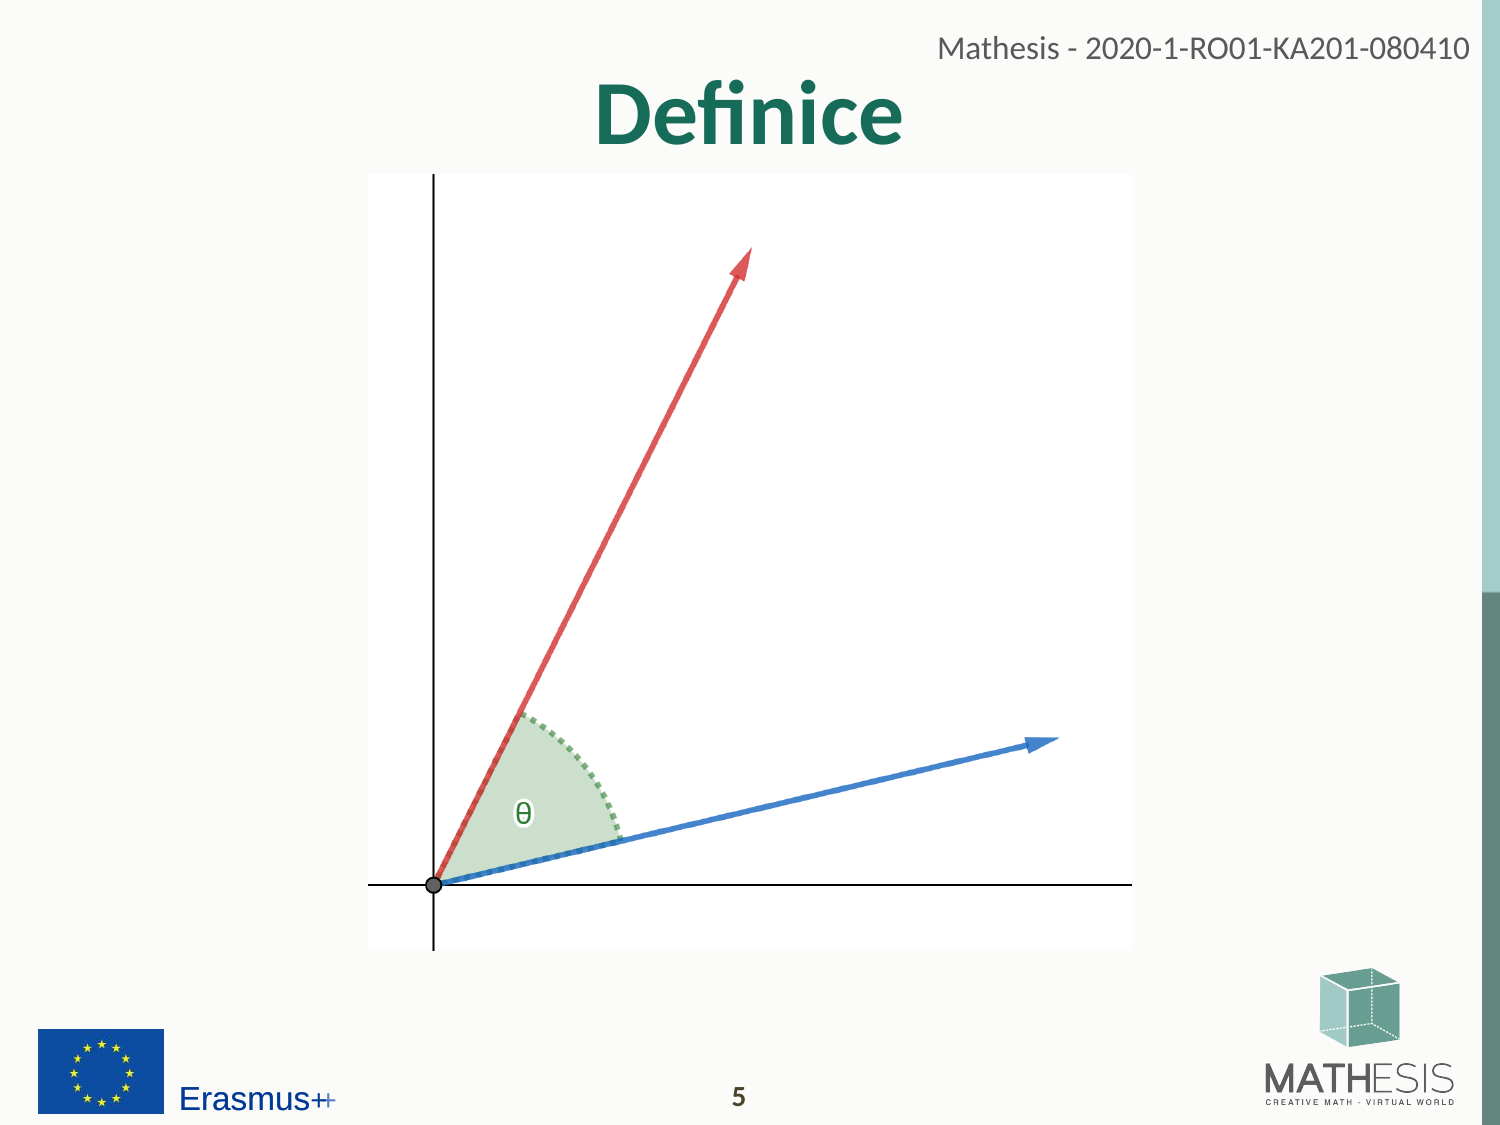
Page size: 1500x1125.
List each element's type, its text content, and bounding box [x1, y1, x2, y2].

picture [368, 174, 1132, 951]
list [75, 262, 1425, 1005]
picture [38, 1029, 164, 1114]
title Definice [75, 45, 1425, 233]
